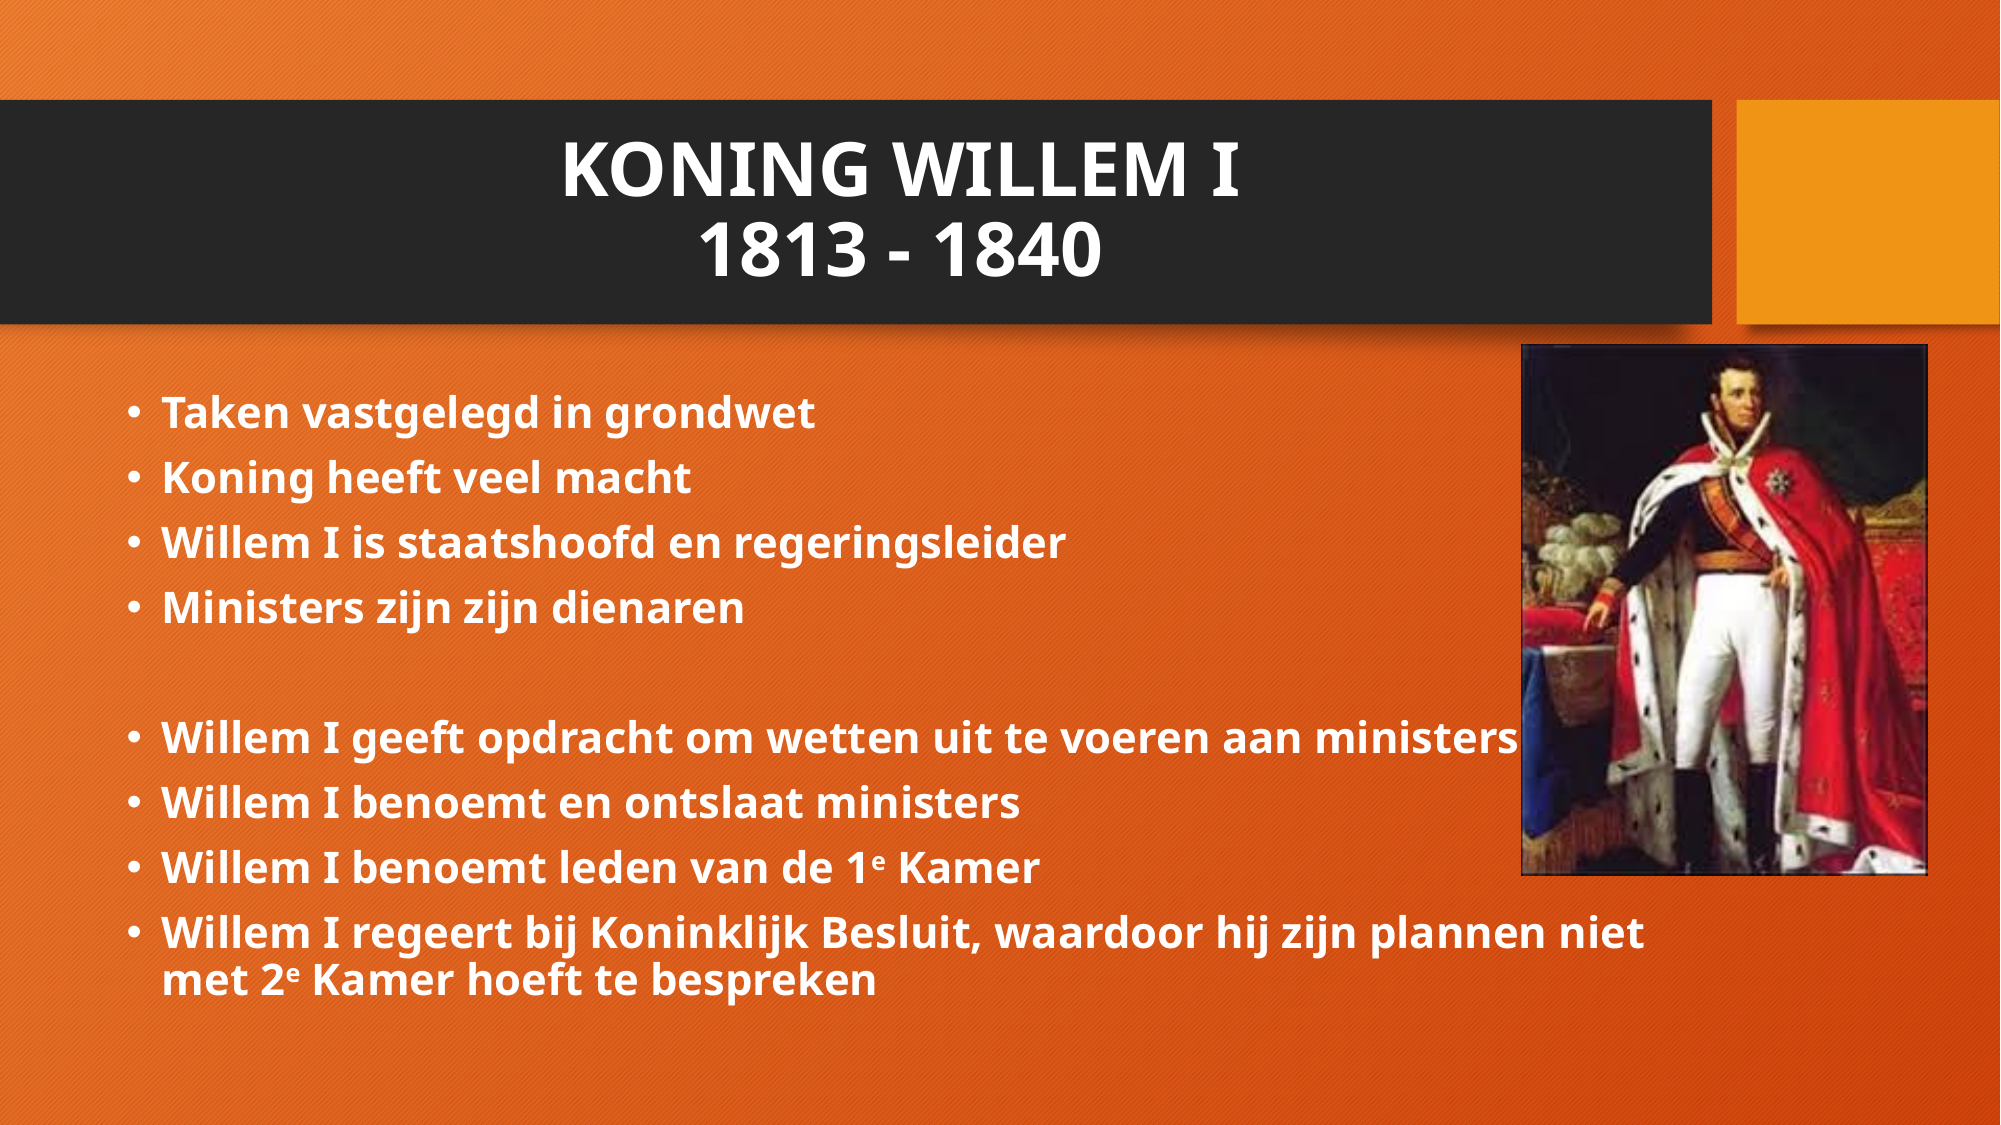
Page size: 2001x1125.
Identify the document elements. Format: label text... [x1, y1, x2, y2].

picture [0, 325, 2000, 877]
list Taken vastgelegd in grondwet Koning heeft veel macht Willem I is staatshoofd en regeringsleider Ministers zijn zijn dienaren Willem I geeft opdracht om wetten uit te voeren aan ministers Willem I benoemt en ontslaat ministers Willem I benoemt leden van de 1e Kamer Willem I regeert bij Koninklijk Besluit, waardoor hij zijn plannen niet met 2e Kamer hoeft te bespreken [111, 383, 1689, 1017]
title KONING WILLEM I 1813 - 1840 [111, 123, 1689, 301]
